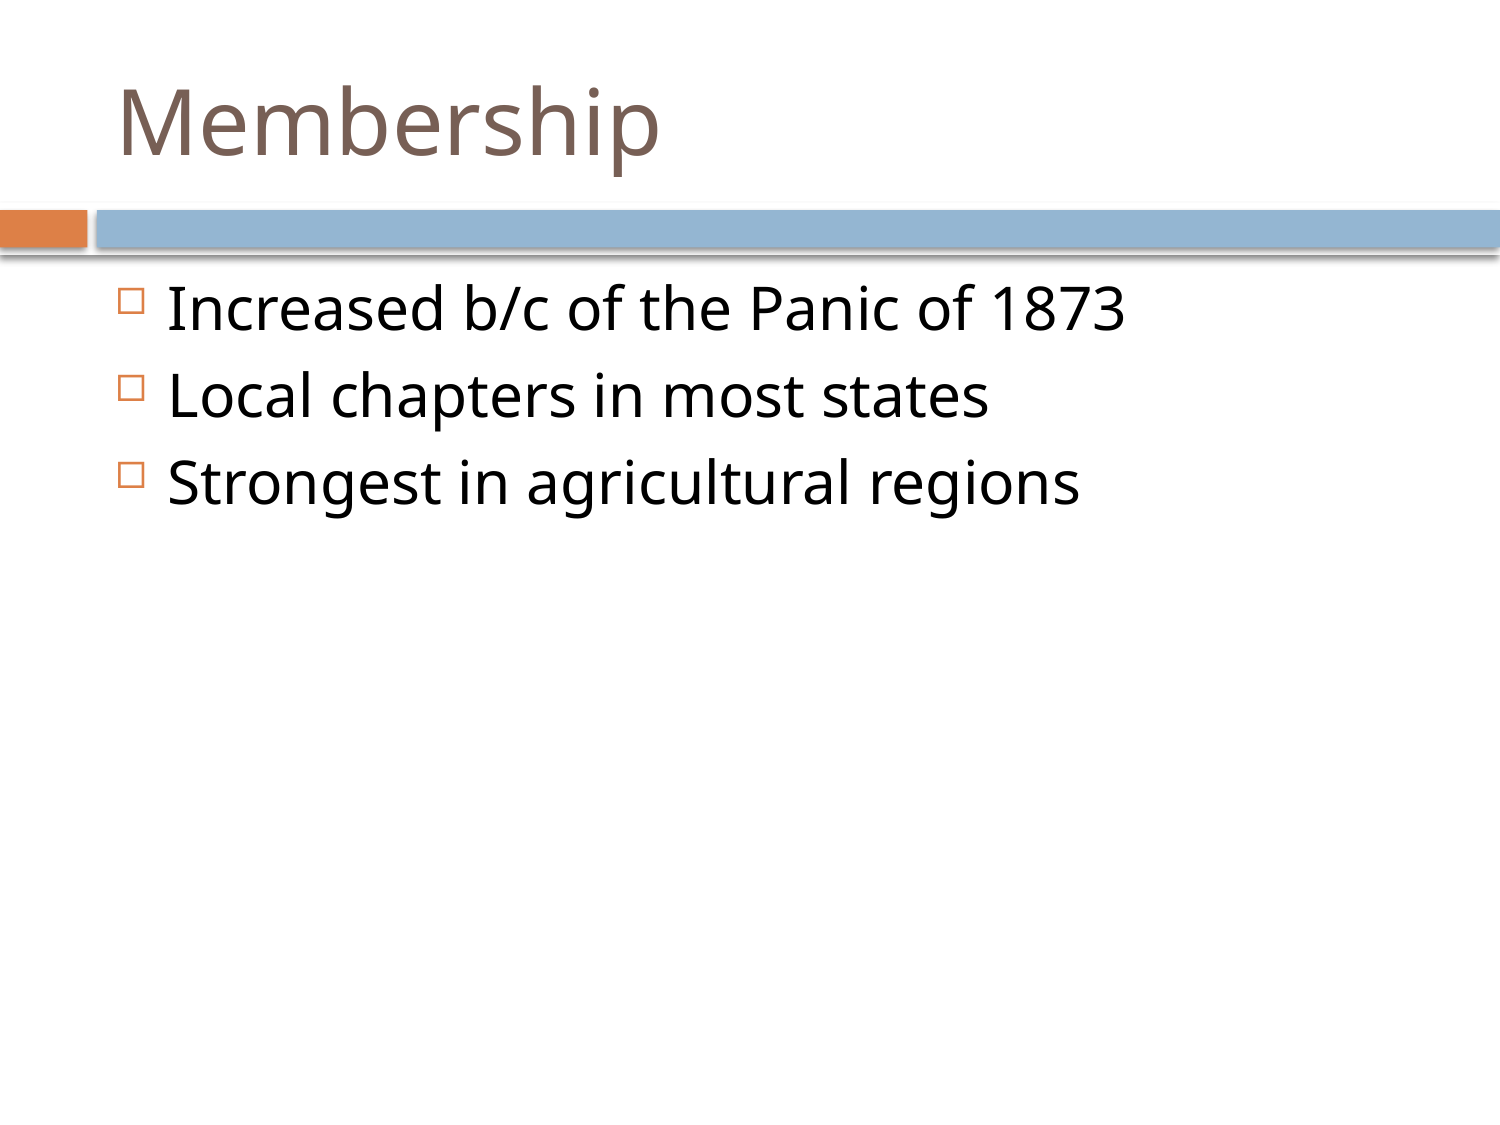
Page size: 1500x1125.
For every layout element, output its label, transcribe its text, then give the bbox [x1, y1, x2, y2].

list Increased b/c of the Panic of 1873 Local chapters in most states Strongest in agricultural regions [100, 262, 1438, 1000]
title Membership [100, 37, 1438, 200]
